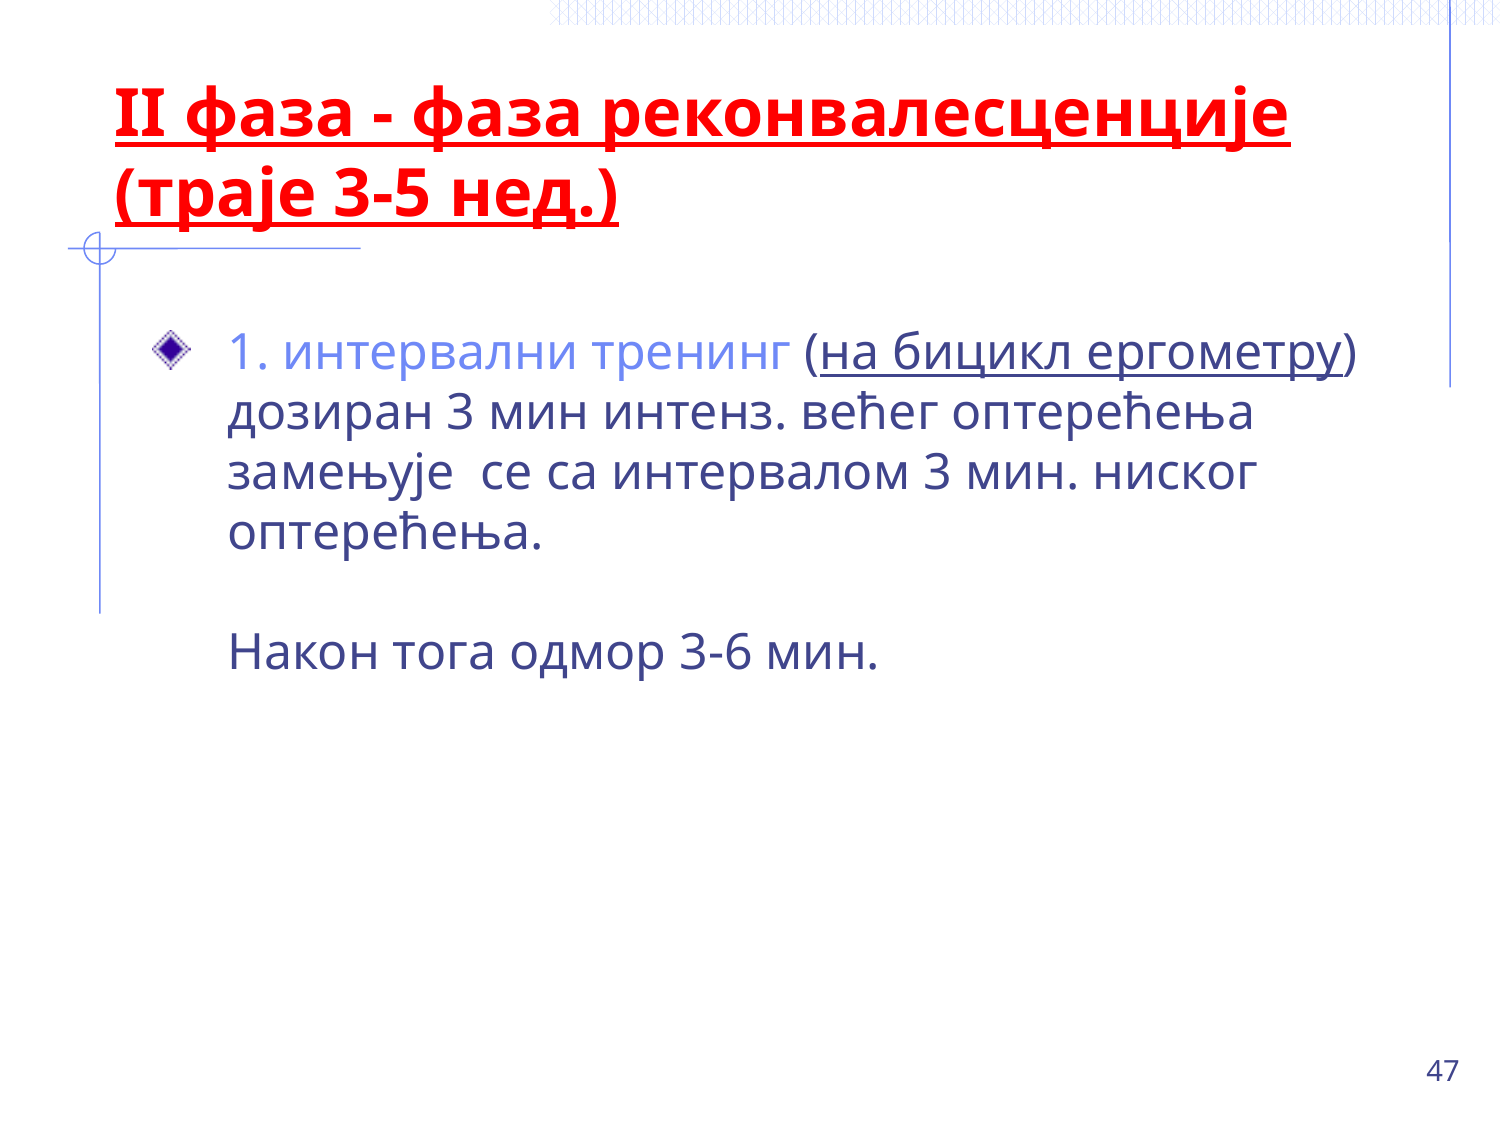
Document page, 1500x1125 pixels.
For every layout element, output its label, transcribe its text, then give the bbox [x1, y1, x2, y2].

picture [152, 330, 191, 370]
list 1. интервални тренинг (на бицикл ергометру) дозиран 3 мин интенз. већег оптерећења замењује се са интервалом 3 мин. ниског оптерећења. Након тога одмор 3-6 мин. [137, 312, 1413, 988]
slide_number 47 [1162, 1025, 1475, 1100]
title II фаза - фаза реконвалесценције (траје 3-5 нед.) [99, 49, 1376, 238]
